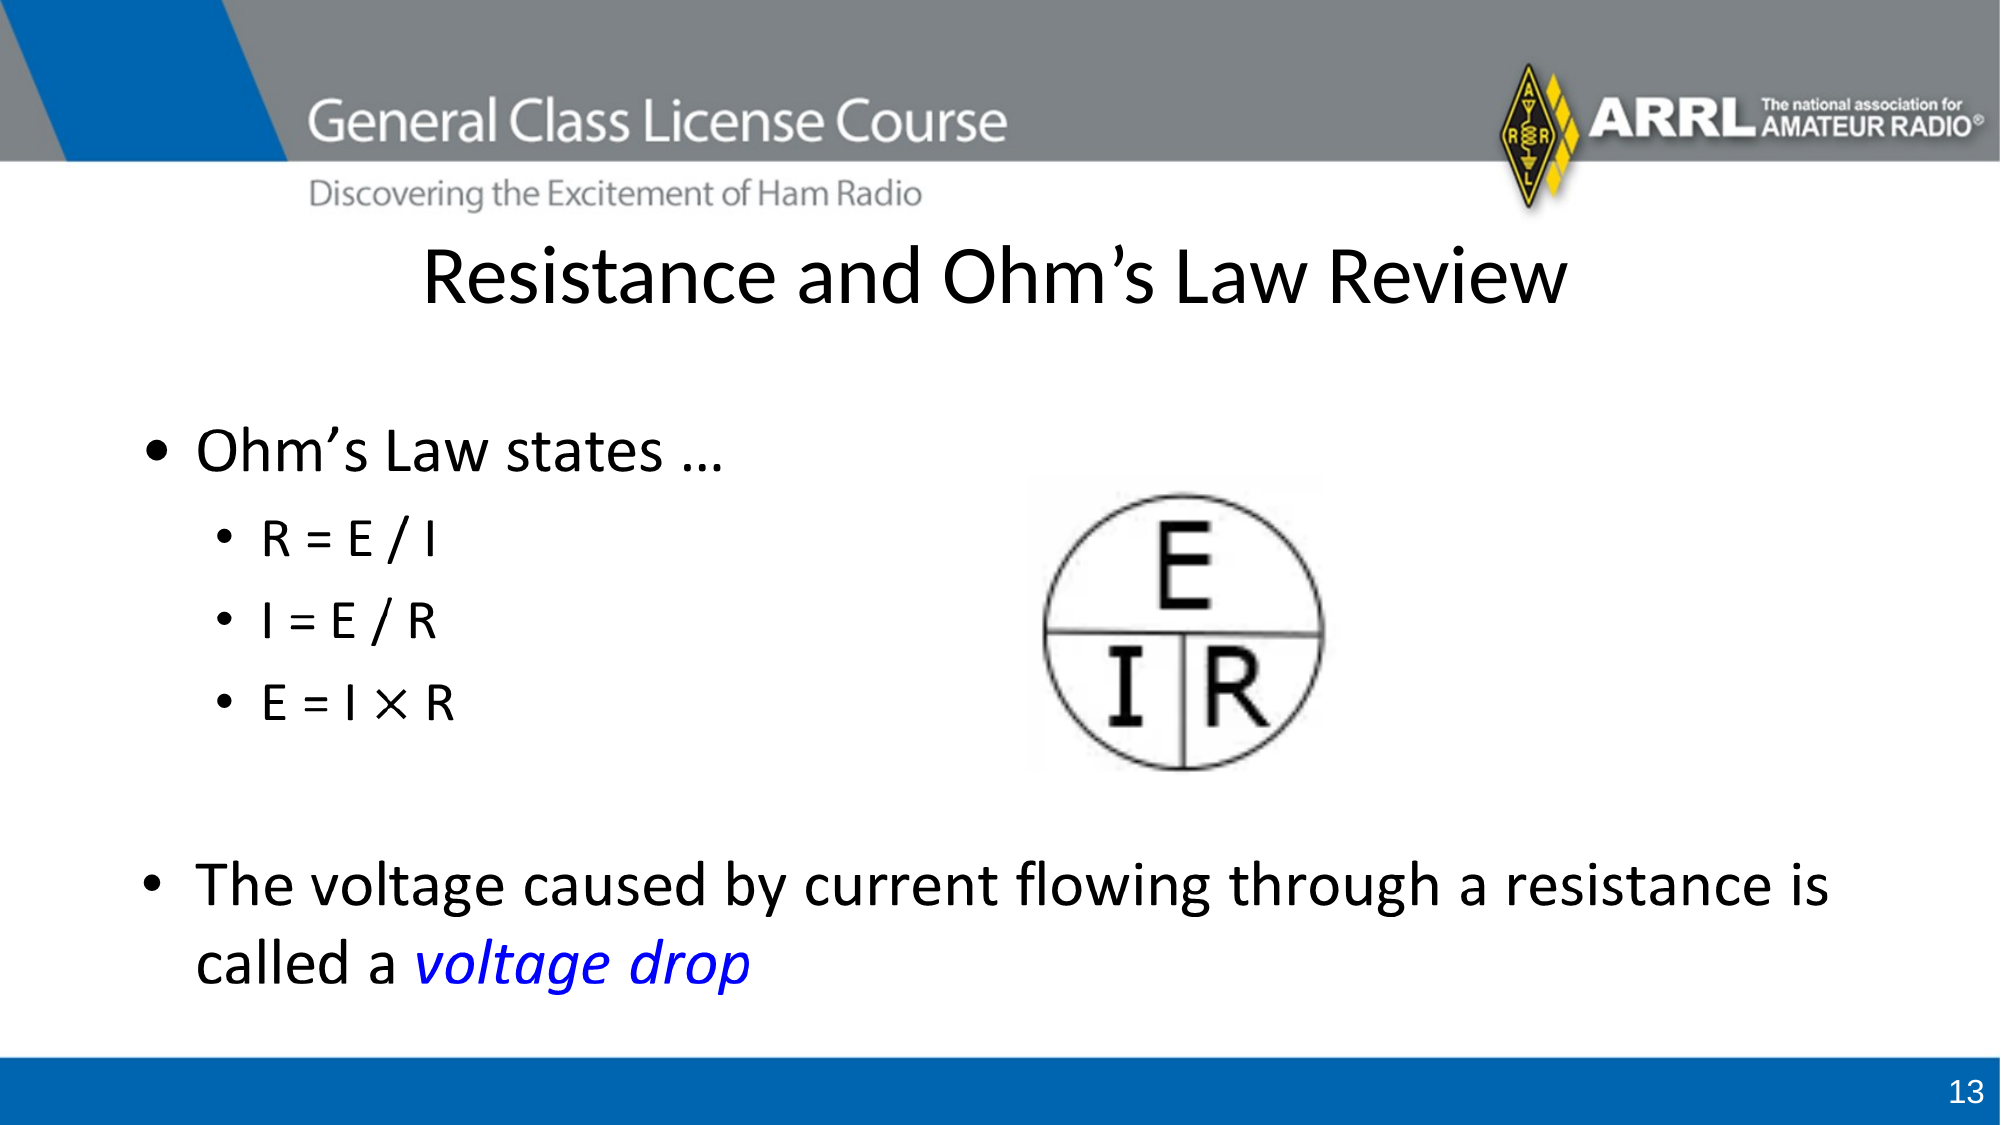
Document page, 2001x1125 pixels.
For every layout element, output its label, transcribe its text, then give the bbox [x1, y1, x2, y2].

list [99, 387, 1900, 1075]
picture [0, 0, 2001, 1125]
text_box 13 [1912, 1062, 2000, 1118]
title Resistance and Ohm’s Law Review [96, 212, 1897, 356]
